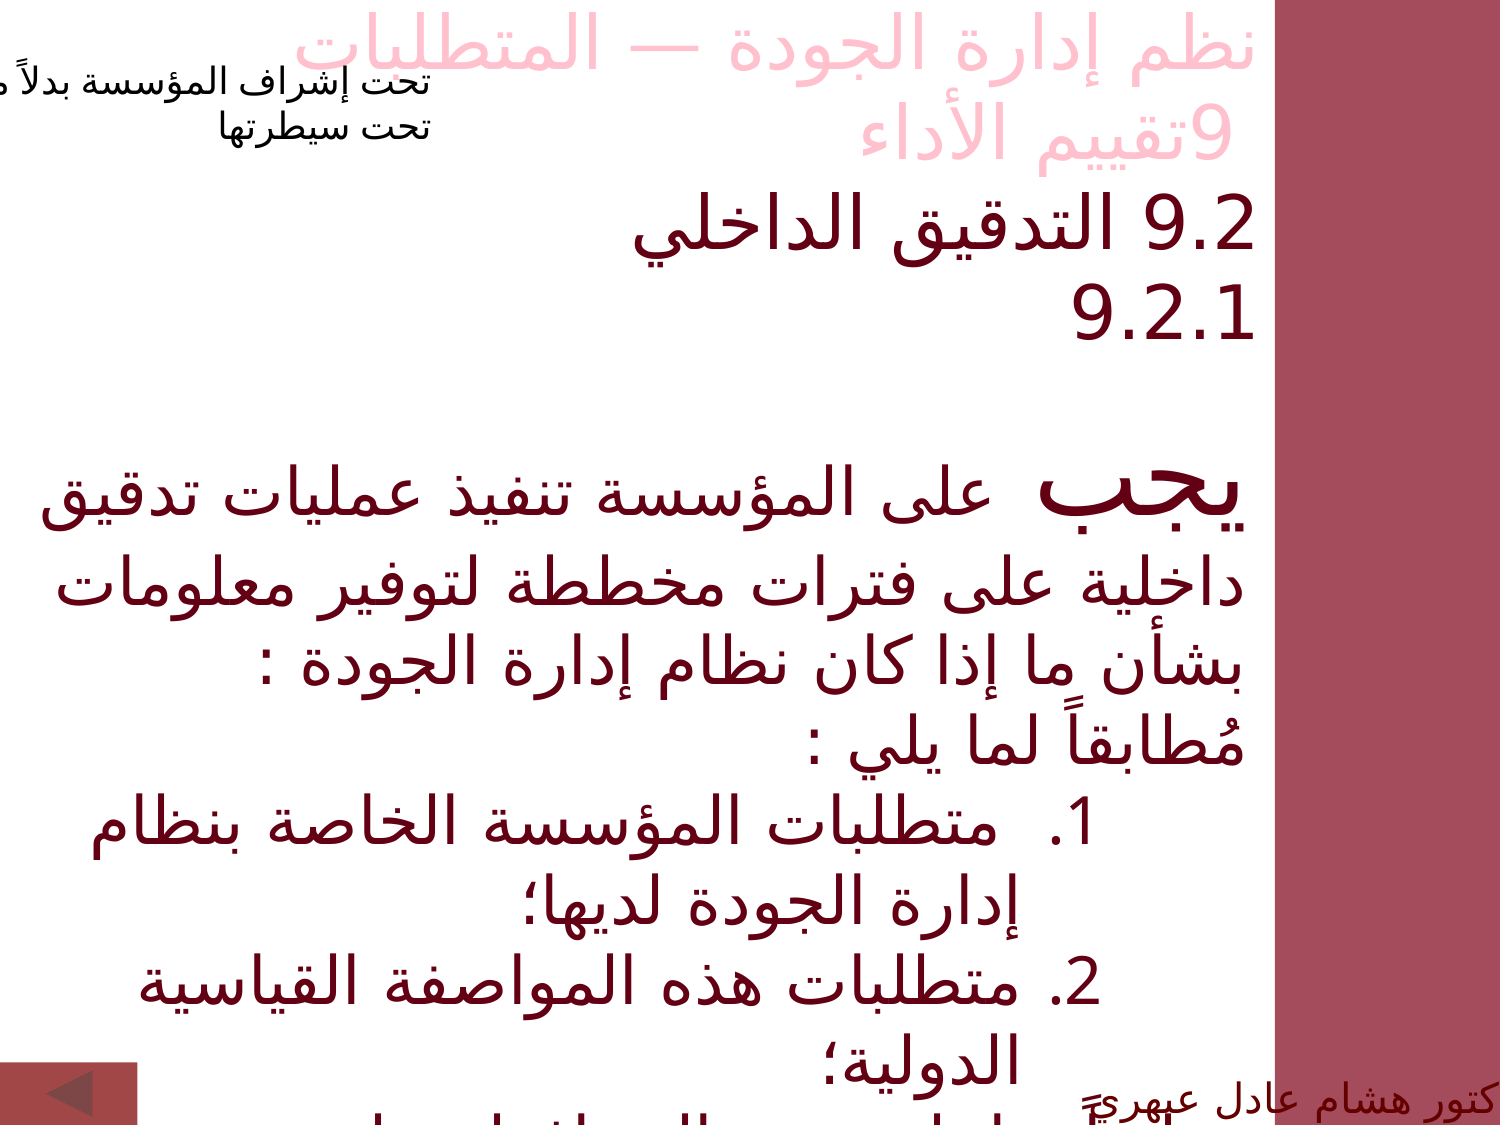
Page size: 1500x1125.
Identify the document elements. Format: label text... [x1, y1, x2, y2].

text_box [1273, 0, 1500, 1064]
text_box نظم إدارة الجودة — المتطلبات 9تقييم الأداء 9.2 التدقيق الداخلي 9.2.1 [0, 0, 1275, 363]
text_box يجب على المؤسسة تنفيذ عمليات تدقيق داخلية على فترات مخططة لتوفير معلومات بشأن ما إذا كان نظام إدارة الجودة : مُطابقاً لما يلي : متطلبات المؤسسة الخاصة بنظام إدارة الجودة لديها؛ متطلبات هذه المواصفة القياسية الدولية؛ مطبقاً بفاعلية ويتم المحافظة عليه. [12, 395, 1263, 1125]
text_box [0, 1060, 140, 1125]
text_box الدكتور هشام عادل عبهري [1073, 1064, 1500, 1125]
text_box تحت إشراف المؤسسة بدلاً من تحت سيطرتها [0, 49, 447, 155]
